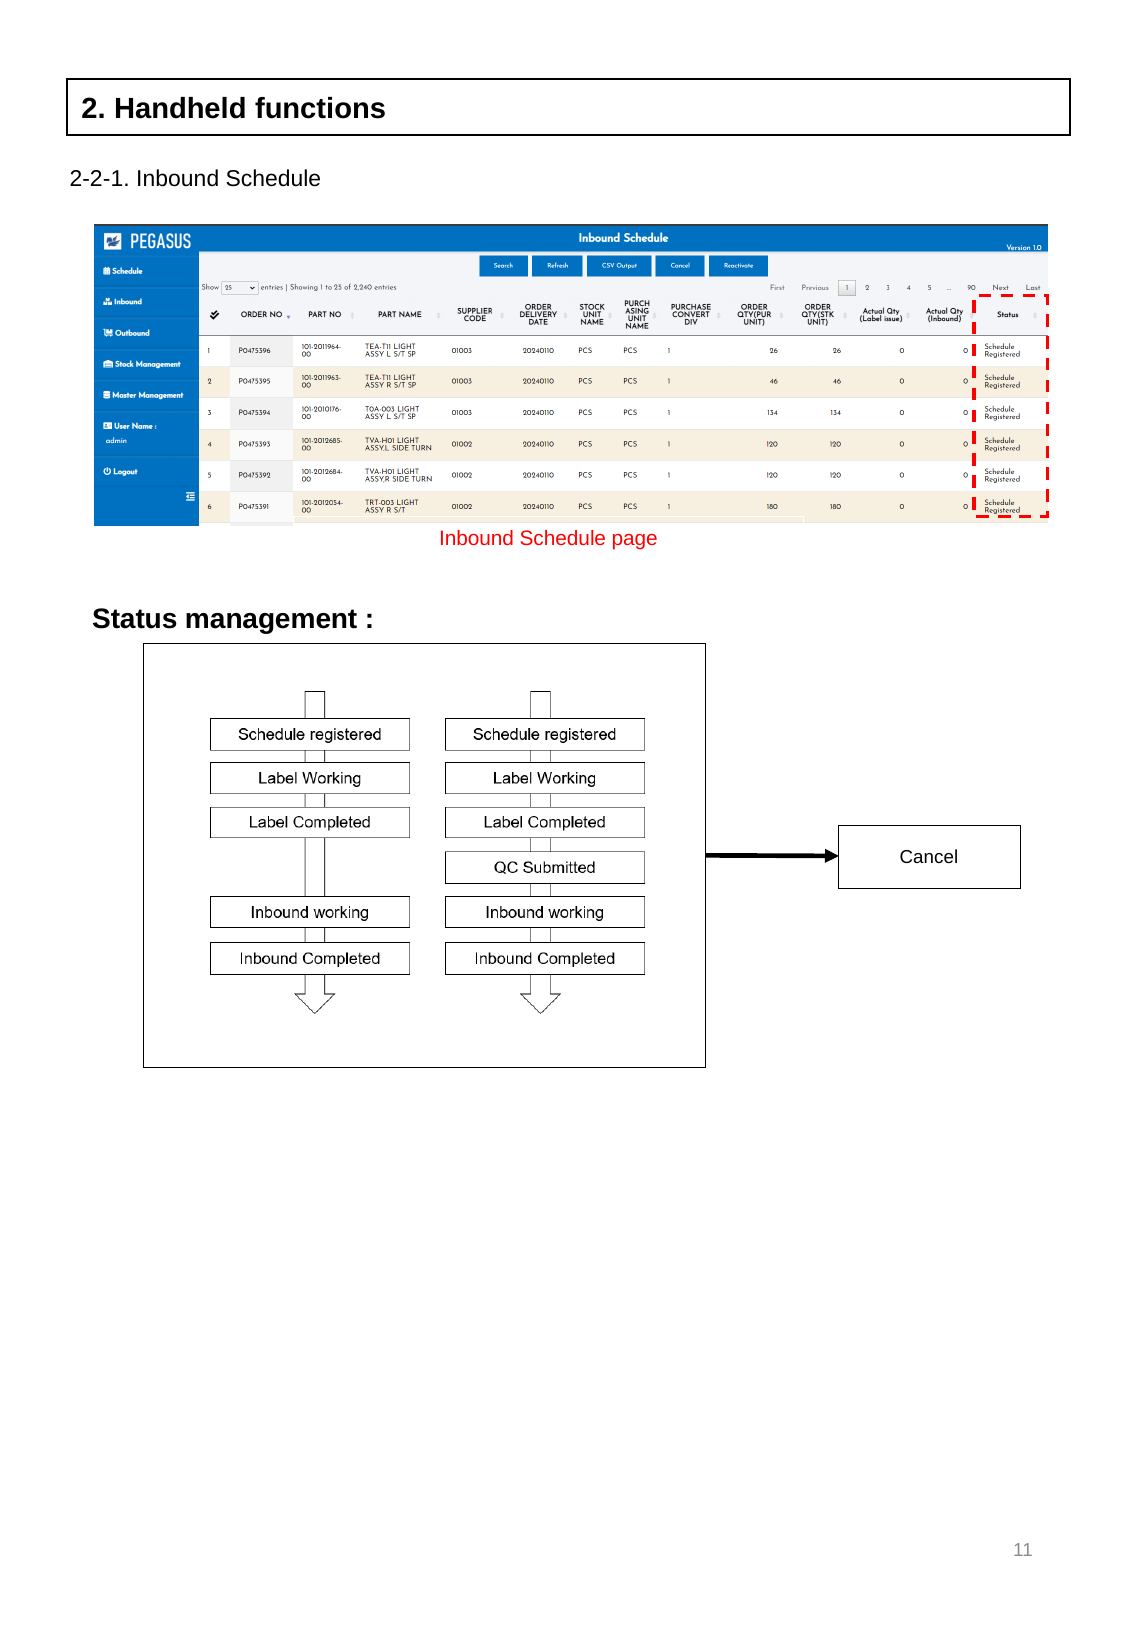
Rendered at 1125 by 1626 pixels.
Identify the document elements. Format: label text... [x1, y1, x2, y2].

picture [94, 224, 1048, 526]
text_box Status management : [77, 593, 640, 642]
slide_number 11 [794, 1506, 1048, 1593]
picture [198, 683, 655, 1016]
text_box Inbound Schedule page [293, 526, 804, 557]
text_box [142, 642, 706, 1069]
text_box Cancel [837, 824, 1021, 889]
text_box 2-2-1. Inbound Schedule [54, 156, 744, 199]
text_box 2. Handheld functions [66, 78, 1071, 136]
